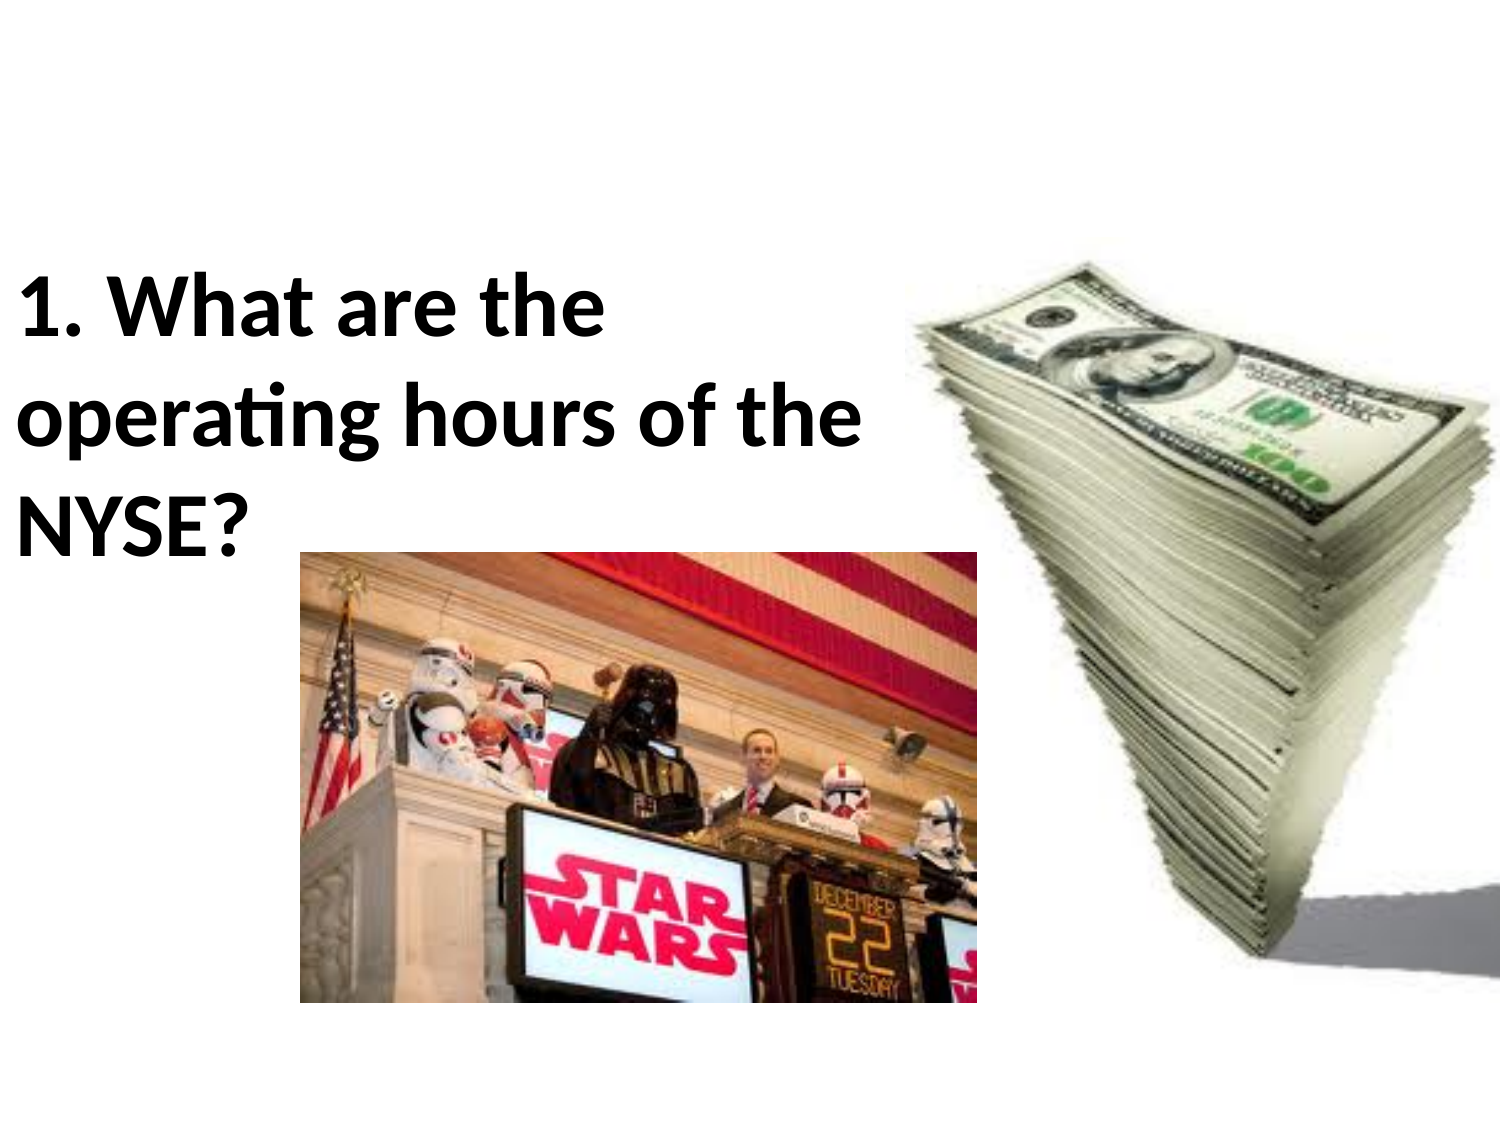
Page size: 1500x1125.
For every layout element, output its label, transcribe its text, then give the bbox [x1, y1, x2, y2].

title 1. What are the operating hours of the NYSE? [0, 24, 925, 1125]
picture [299, 237, 1500, 1003]
